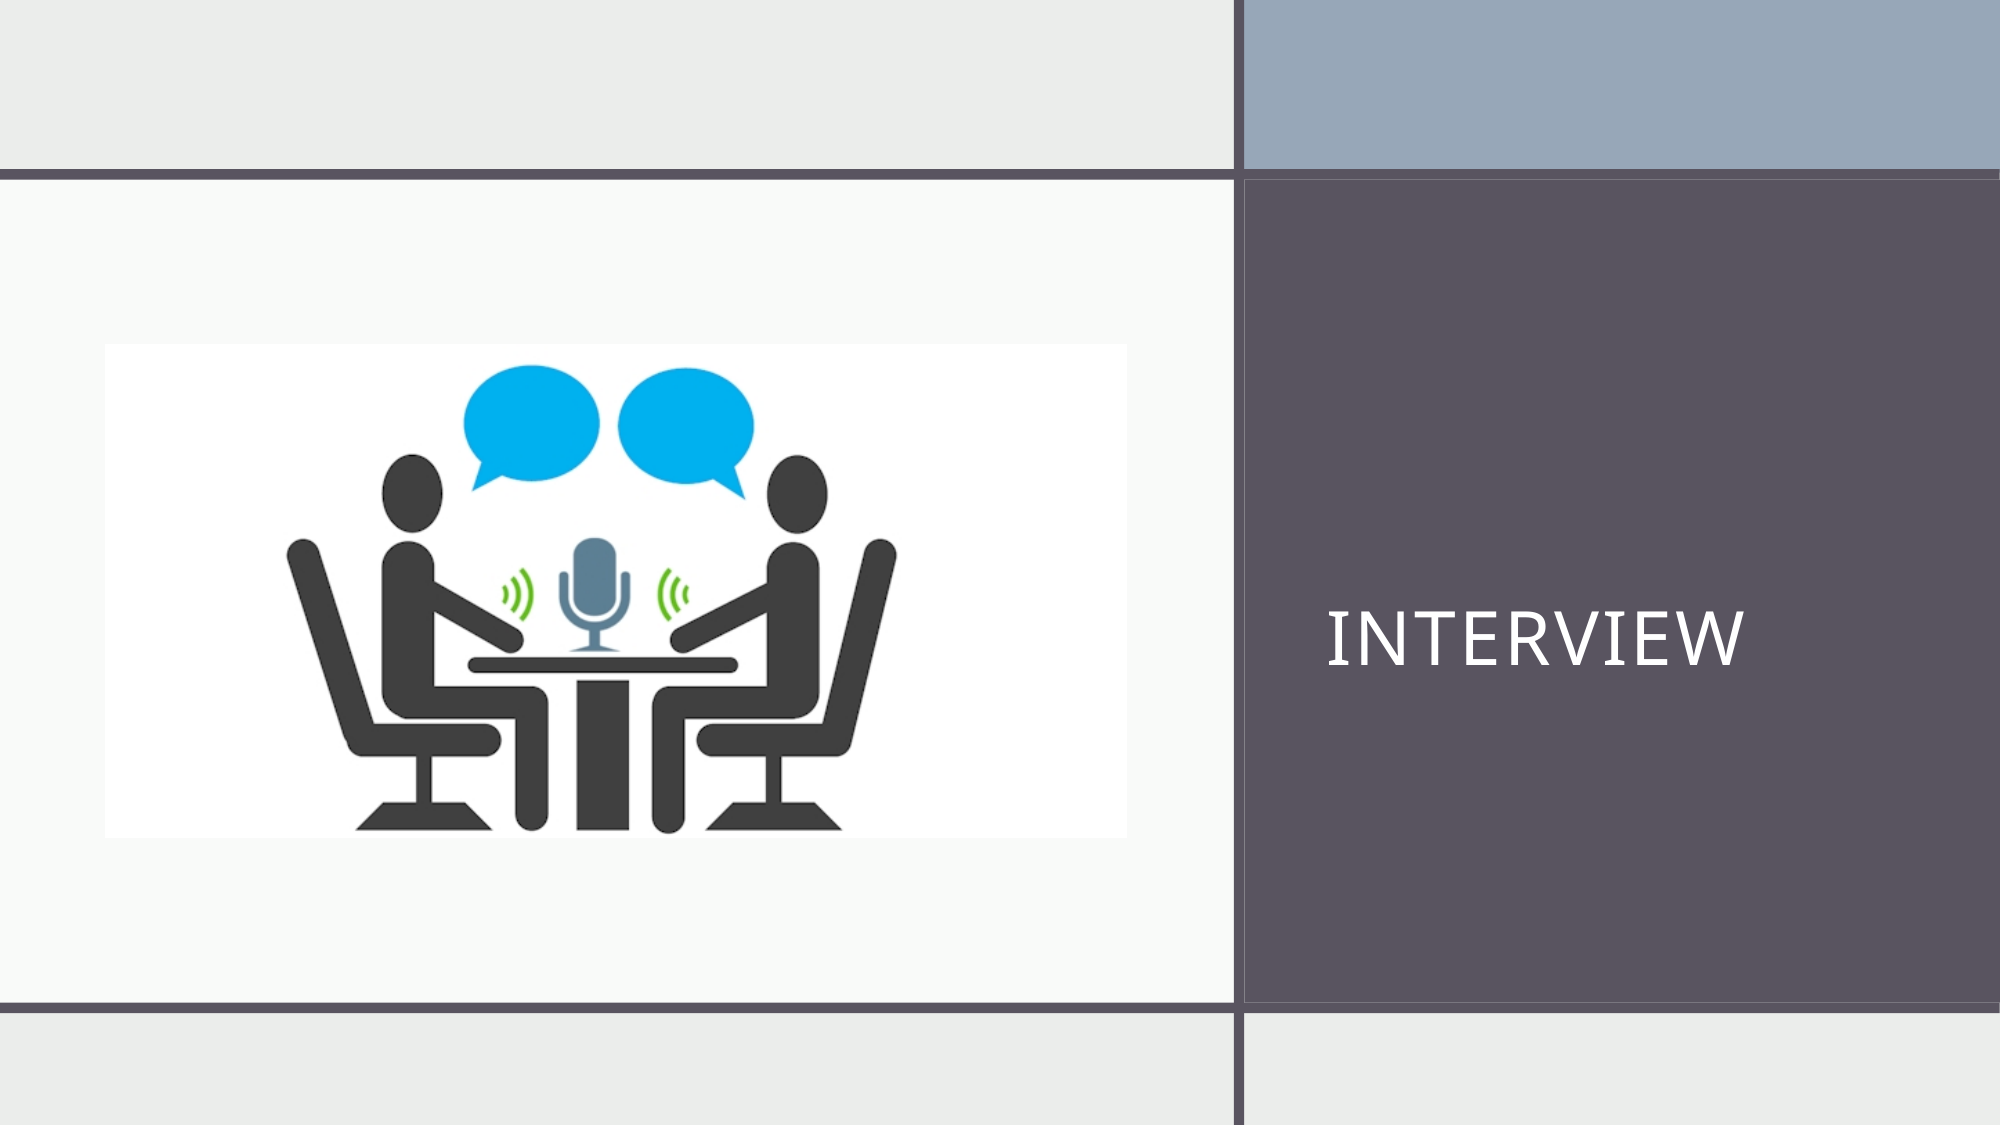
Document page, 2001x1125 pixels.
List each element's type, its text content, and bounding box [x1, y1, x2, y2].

text_box [1245, 0, 2000, 168]
text_box [0, 0, 1233, 168]
title Interview [1308, 280, 1924, 696]
text_box [1245, 168, 2000, 179]
text_box [0, 1014, 1233, 1125]
text_box [1245, 179, 2000, 1002]
text_box [0, 181, 1233, 1002]
text_box [1233, 0, 1245, 1125]
text_box [1245, 1014, 2000, 1125]
text_box [1245, 1002, 2000, 1014]
text_box [0, 1002, 1233, 1014]
picture [105, 344, 1127, 838]
text_box [0, 168, 1233, 181]
